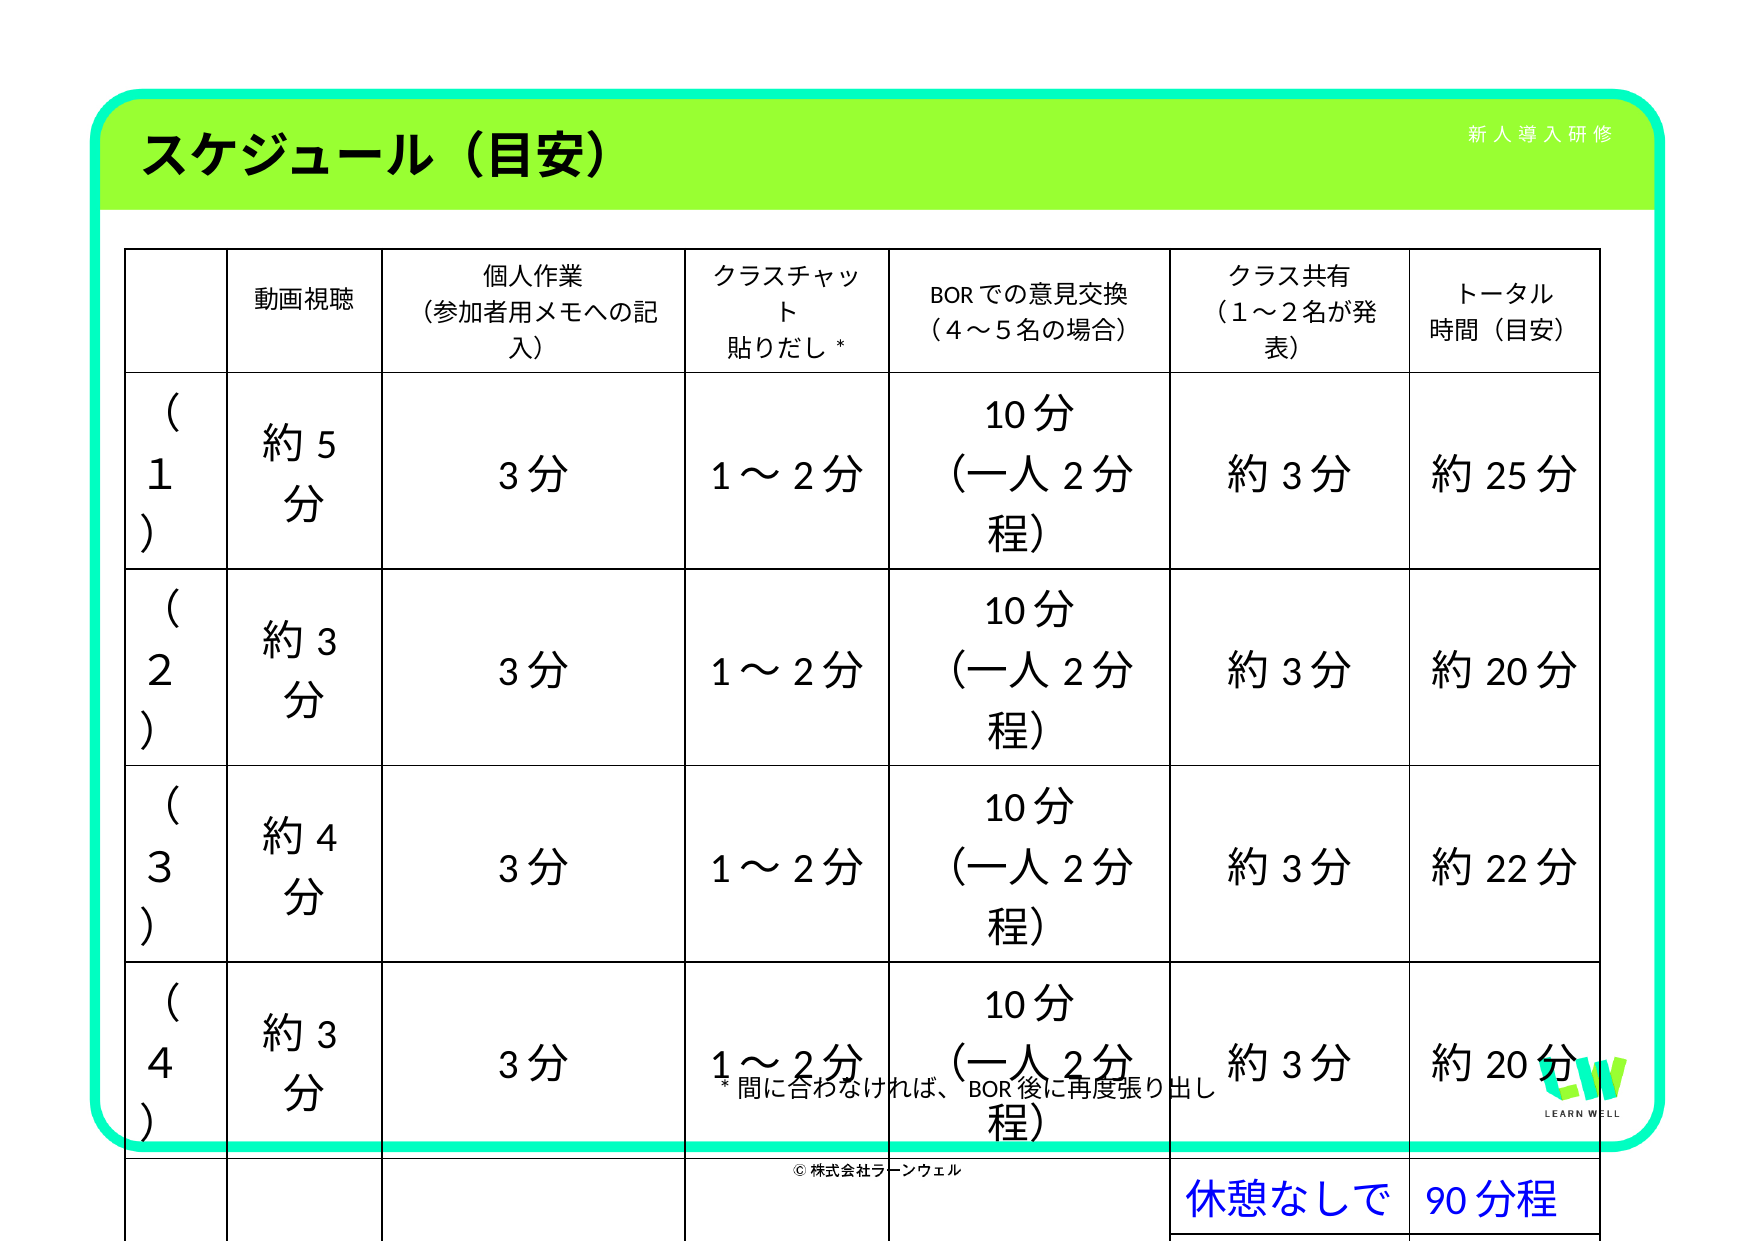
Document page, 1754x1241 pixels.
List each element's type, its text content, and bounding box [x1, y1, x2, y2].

table_header クラス共有 （１～２名が発表） [1171, 250, 1409, 372]
table_cell 120分程 [1410, 1235, 1599, 1241]
title スケジュール（目安） [124, 116, 1110, 193]
table_cell 約3分 [1171, 570, 1409, 765]
table_cell 1～2分 [686, 963, 888, 1158]
table_cell 約20分 [1410, 963, 1599, 1158]
table_header 個人作業 （参加者用メモへの記入） [383, 250, 684, 372]
table_cell 約3分 [1171, 766, 1409, 961]
table_cell 約25分 [1410, 373, 1599, 568]
table_cell 約5分 [228, 373, 381, 568]
table_header BORでの意見交換 （４～５名の場合） [890, 250, 1169, 372]
table_cell 10分 （一人2分程） [890, 766, 1169, 961]
table_header トータル 時間（目安） [1410, 250, 1599, 372]
table_cell 10分 （一人2分程） [890, 373, 1169, 568]
table_cell （２） [126, 570, 226, 765]
table_header 動画視聴 [228, 250, 381, 372]
table_cell （１） [126, 373, 226, 568]
table_cell 10分 （一人2分程） [890, 570, 1169, 765]
table_cell [383, 1159, 684, 1241]
table_cell 1～2分 [686, 766, 888, 961]
table_cell 休憩いれて [1171, 1235, 1409, 1241]
table_cell [686, 1159, 888, 1241]
table_header クラスチャット 貼りだし* [686, 250, 888, 372]
table_cell （３） [126, 766, 226, 961]
table_cell 3分 [383, 766, 684, 961]
table_cell 1～2分 [686, 373, 888, 568]
table_cell 90分程 [1410, 1159, 1599, 1233]
table_cell 10分 （一人2分程） [890, 1140, 1169, 1158]
picture [0, 0, 1754, 1241]
table_cell 約22分 [1410, 766, 1599, 961]
table_cell 1～2分 [686, 570, 888, 765]
table_cell [126, 1159, 226, 1241]
table_cell （４） [126, 963, 226, 1158]
table_cell [228, 1159, 381, 1241]
table_cell 3分 [383, 373, 684, 568]
table_header [126, 250, 226, 372]
table_cell 約4分 [228, 766, 381, 961]
text_box *間に合わなければ、BOR後に再度張り出し [703, 1064, 1233, 1140]
table_cell 約3分 [1171, 963, 1409, 1158]
table_cell 約20分 [1410, 570, 1599, 765]
table_cell 3分 [383, 570, 684, 765]
table_cell 10分 （一人2分程） [890, 963, 1169, 1064]
table_cell 3分 [383, 963, 684, 1158]
table_cell 約3分 [1171, 373, 1409, 568]
table_cell 約3分 [228, 570, 381, 765]
table_cell 休憩なしで [1171, 1159, 1409, 1233]
table_cell [890, 1159, 1169, 1241]
table_cell 約3分 [228, 963, 381, 1158]
